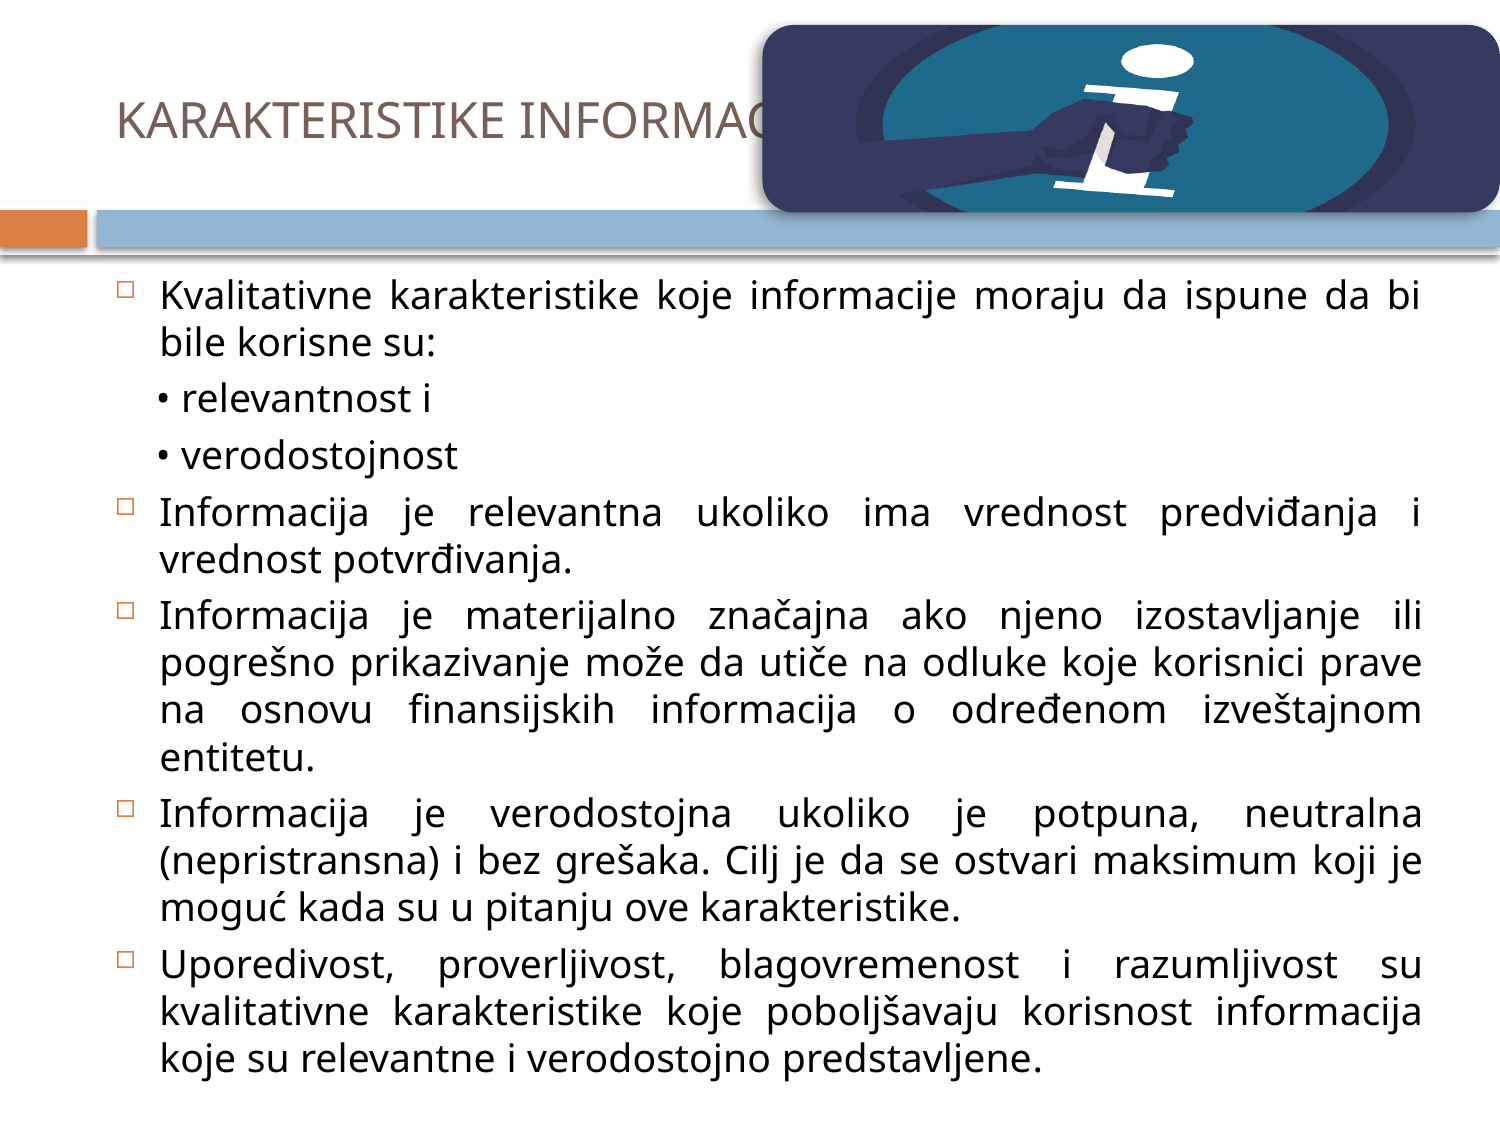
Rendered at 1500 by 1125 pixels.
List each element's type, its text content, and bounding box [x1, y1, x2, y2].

list Kvalitativne karakteristike koje informacije moraju da ispune da bi bile korisne su: • relevantnost i • verodostojnost Informacija je relevantna ukoliko ima vrednost predviđanja i vrednost potvrđivanja. Informacija je materijalno značajna ako njeno izostavljanje ili pogrešno prikazivanje može da utiče na odluke koje korisnici prave na osnovu finansijskih informacija o određenom izveštajnom entitetu. Informacija je verodostojna ukoliko je potpuna, neutralna (nepristransna) i bez grešaka. Cilj je da se ostvari maksimum koji je moguć kada su u pitanju ove karakteristike. Uporedivost, proverljivost, blagovremenost i razumljivost su kvalitativne karakteristike koje poboljšavaju korisnost informacija koje su relevantne i verodostojno predstavljene. [100, 262, 1438, 1100]
picture [762, 24, 1500, 213]
title KARAKTERISTIKE INFORMACIJA [100, 37, 755, 200]
